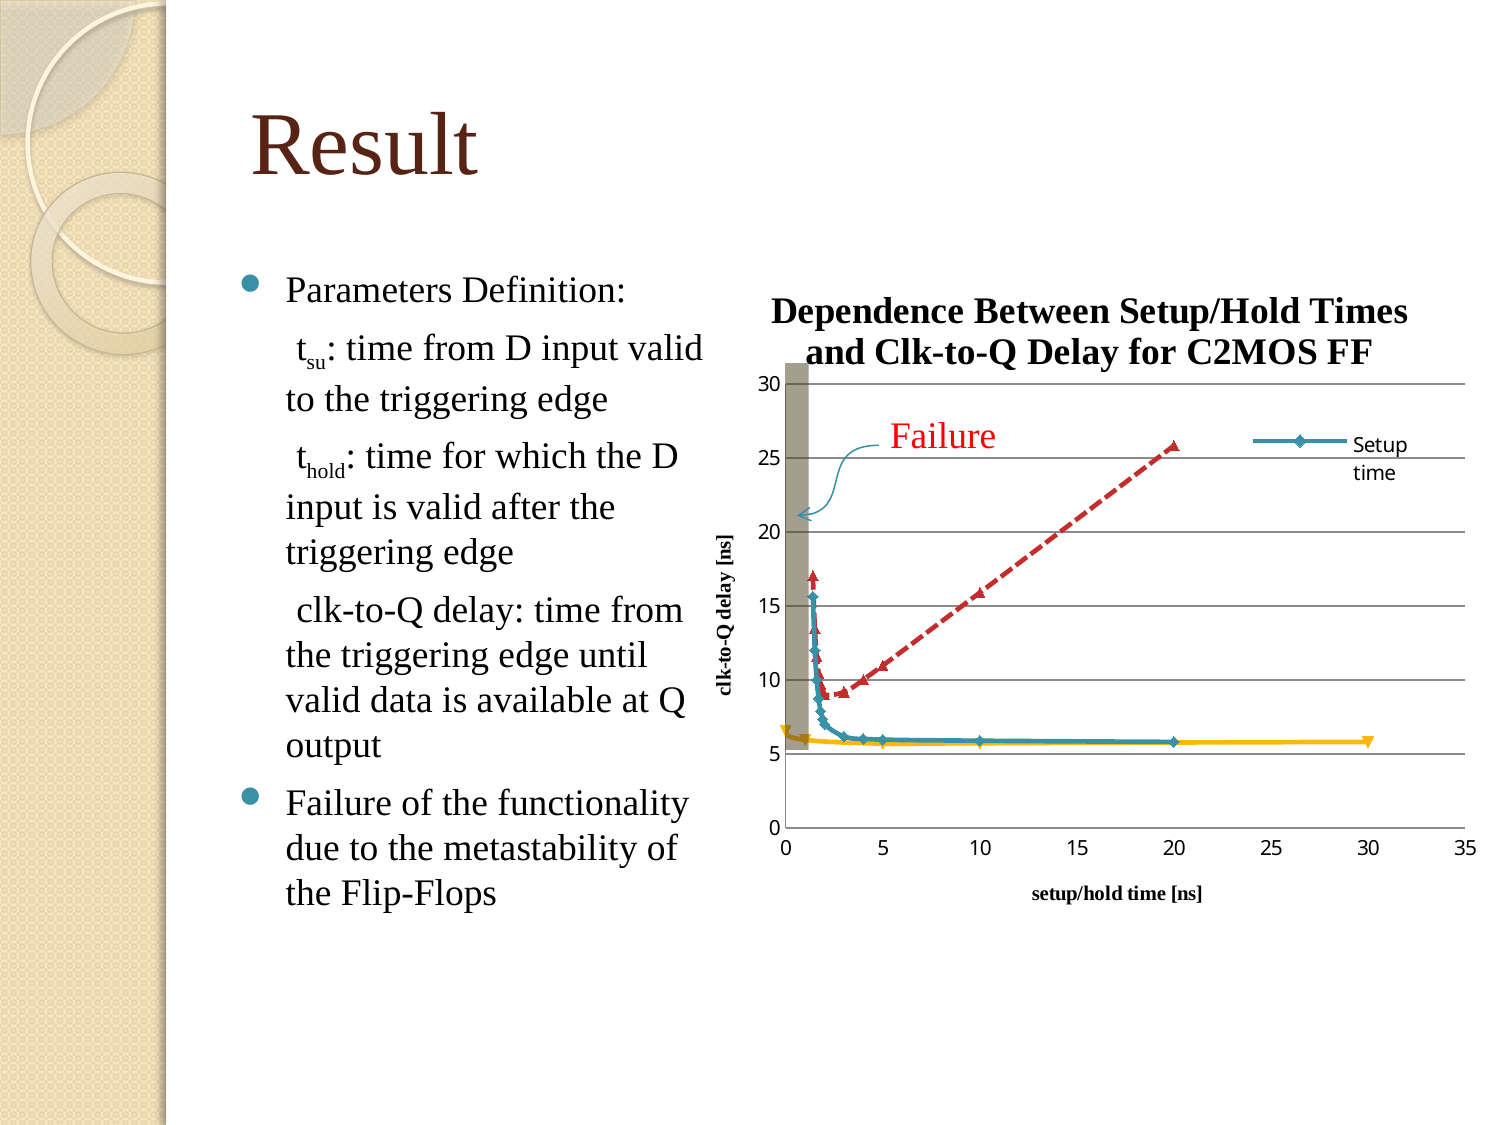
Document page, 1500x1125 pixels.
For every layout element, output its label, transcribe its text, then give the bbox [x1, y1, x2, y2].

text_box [796, 445, 880, 516]
chart [679, 257, 1500, 938]
title Result [235, 45, 1466, 233]
list Parameters Definition: tsu: time from D input valid to the triggering edge thold: time for which the D input is valid after the triggering edge clk-to-Q delay: time from the triggering edge until valid data is available at Q output Failure of the functionality due to the metastability of the Flip-Flops [210, 257, 738, 1015]
